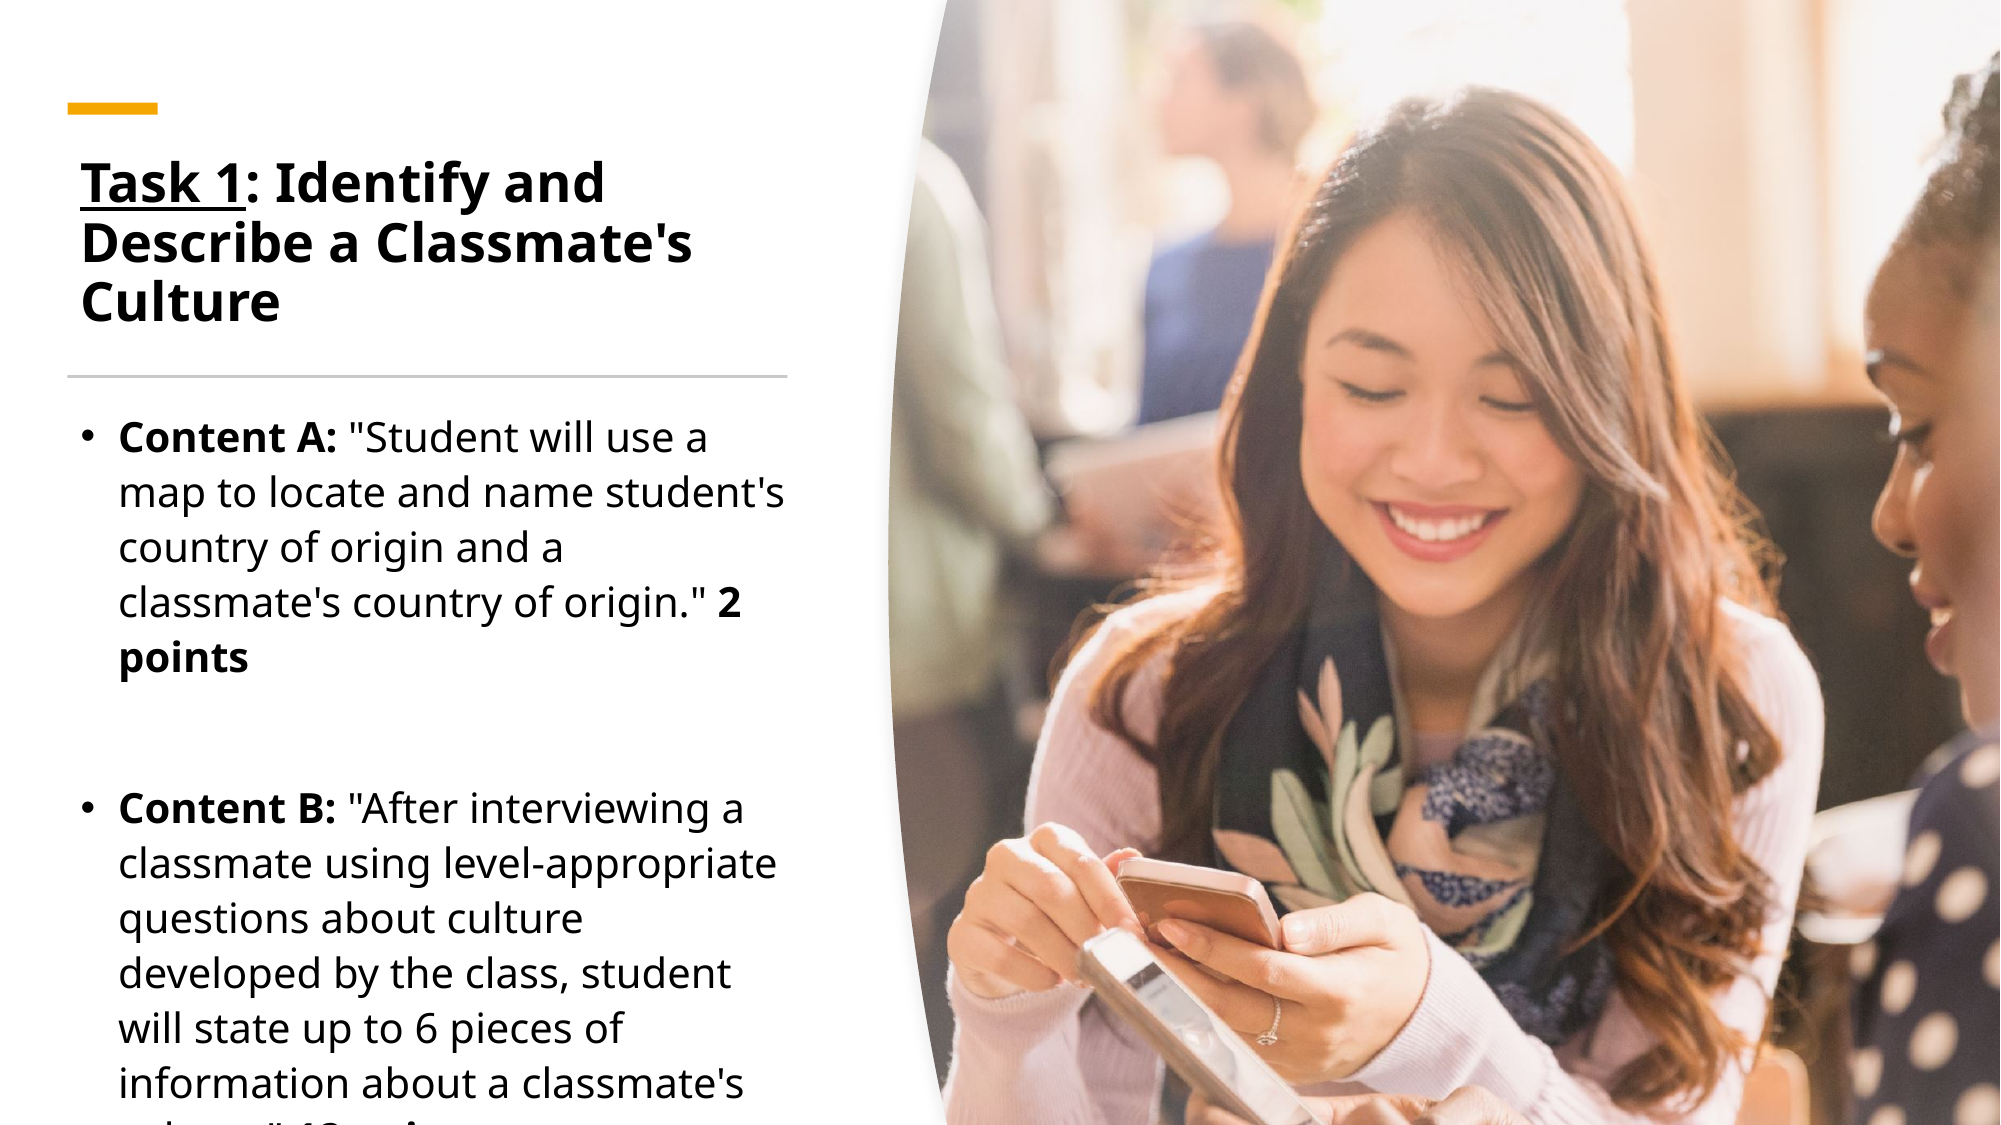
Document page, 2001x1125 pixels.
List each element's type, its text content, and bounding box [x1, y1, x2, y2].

text_box [66, 374, 788, 379]
text_box [0, 0, 888, 1125]
picture [888, 0, 2000, 1125]
title Task 1: Identify and Describe a Classmate's Culture [65, 161, 868, 341]
list Content A: "Student will use a map to locate and name student's country of origin and a classmate's country of origin." 2 points Content B: "After interviewing a classmate using level-appropriate questions about culture developed by the class, student will state up to 6 pieces of information about a classmate's culture." 12 points [65, 398, 804, 1029]
text_box [67, 102, 159, 116]
